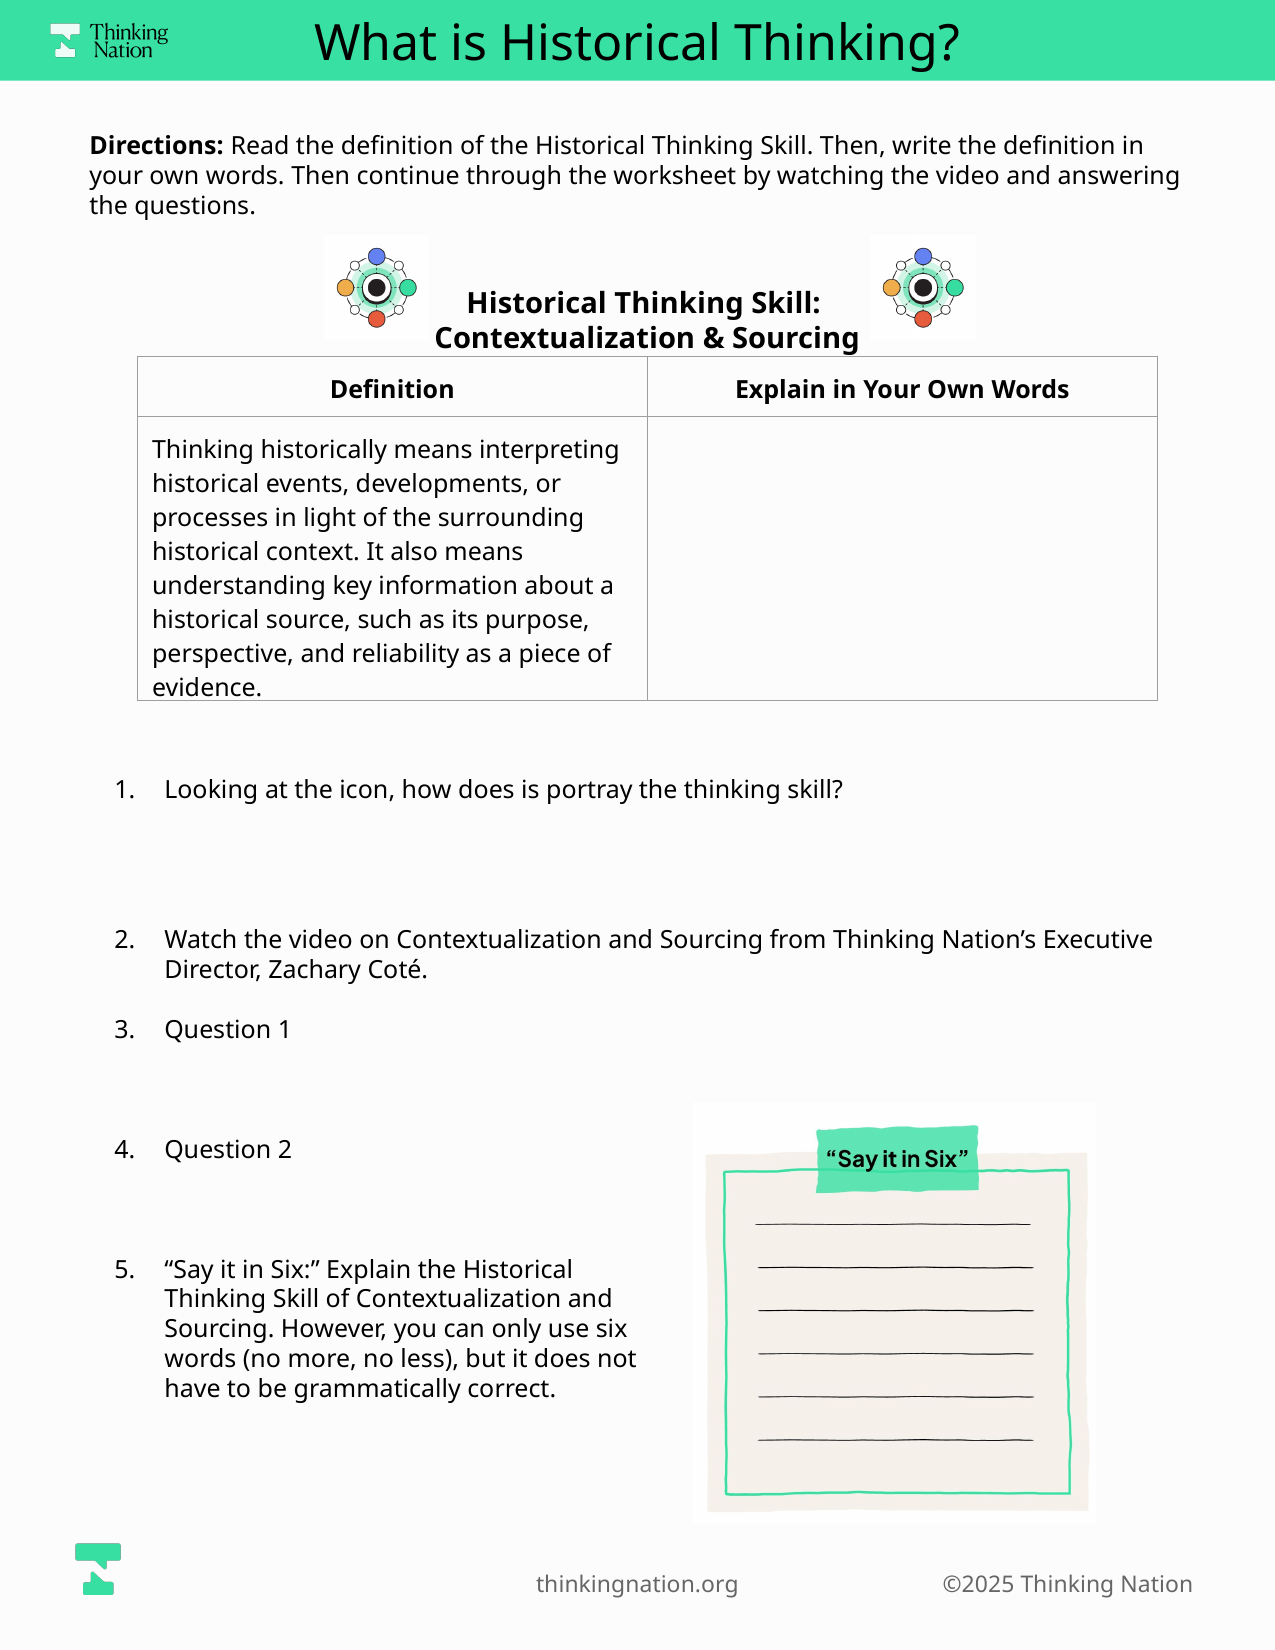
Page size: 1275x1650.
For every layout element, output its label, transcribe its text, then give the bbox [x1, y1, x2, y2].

text_box [456, 1534, 1275, 1613]
text_box What is Historical Thinking? [0, 0, 1275, 81]
table_header Explain in Your Own Words [648, 357, 1157, 416]
picture [36, 12, 172, 69]
table_cell Thinking historically means interpreting historical events, developments, or processes in light of the surrounding historical context. It also means understanding key information about a historical source, such as its purpose, perspective, and reliability as a piece of evidence. [138, 417, 647, 700]
table_cell [648, 417, 1157, 700]
picture [324, 235, 430, 341]
picture [870, 235, 976, 341]
text_box Directions: Read the definition of the Historical Thinking Skill. Then, write the definition in your own words. Then continue through the worksheet by watching the video and answering the questions. Historical Thinking Skill: Contextualization & Sourcing Looking at the icon, how does is portray the thinking skill? Watch the video on Contextualization and Sourcing from Thinking Nation’s Executive Director, Zachary Coté. Question 1 Question 2 “Say it in Six:” Explain the Historical Thinking Skill of Contextualization and Sourcing. However, you can only use six words (no more, no less), but it does not have to be grammatically correct. [74, 114, 1221, 1483]
picture [692, 1101, 1097, 1526]
picture [62, 1533, 134, 1605]
table_header Definition [138, 357, 647, 416]
